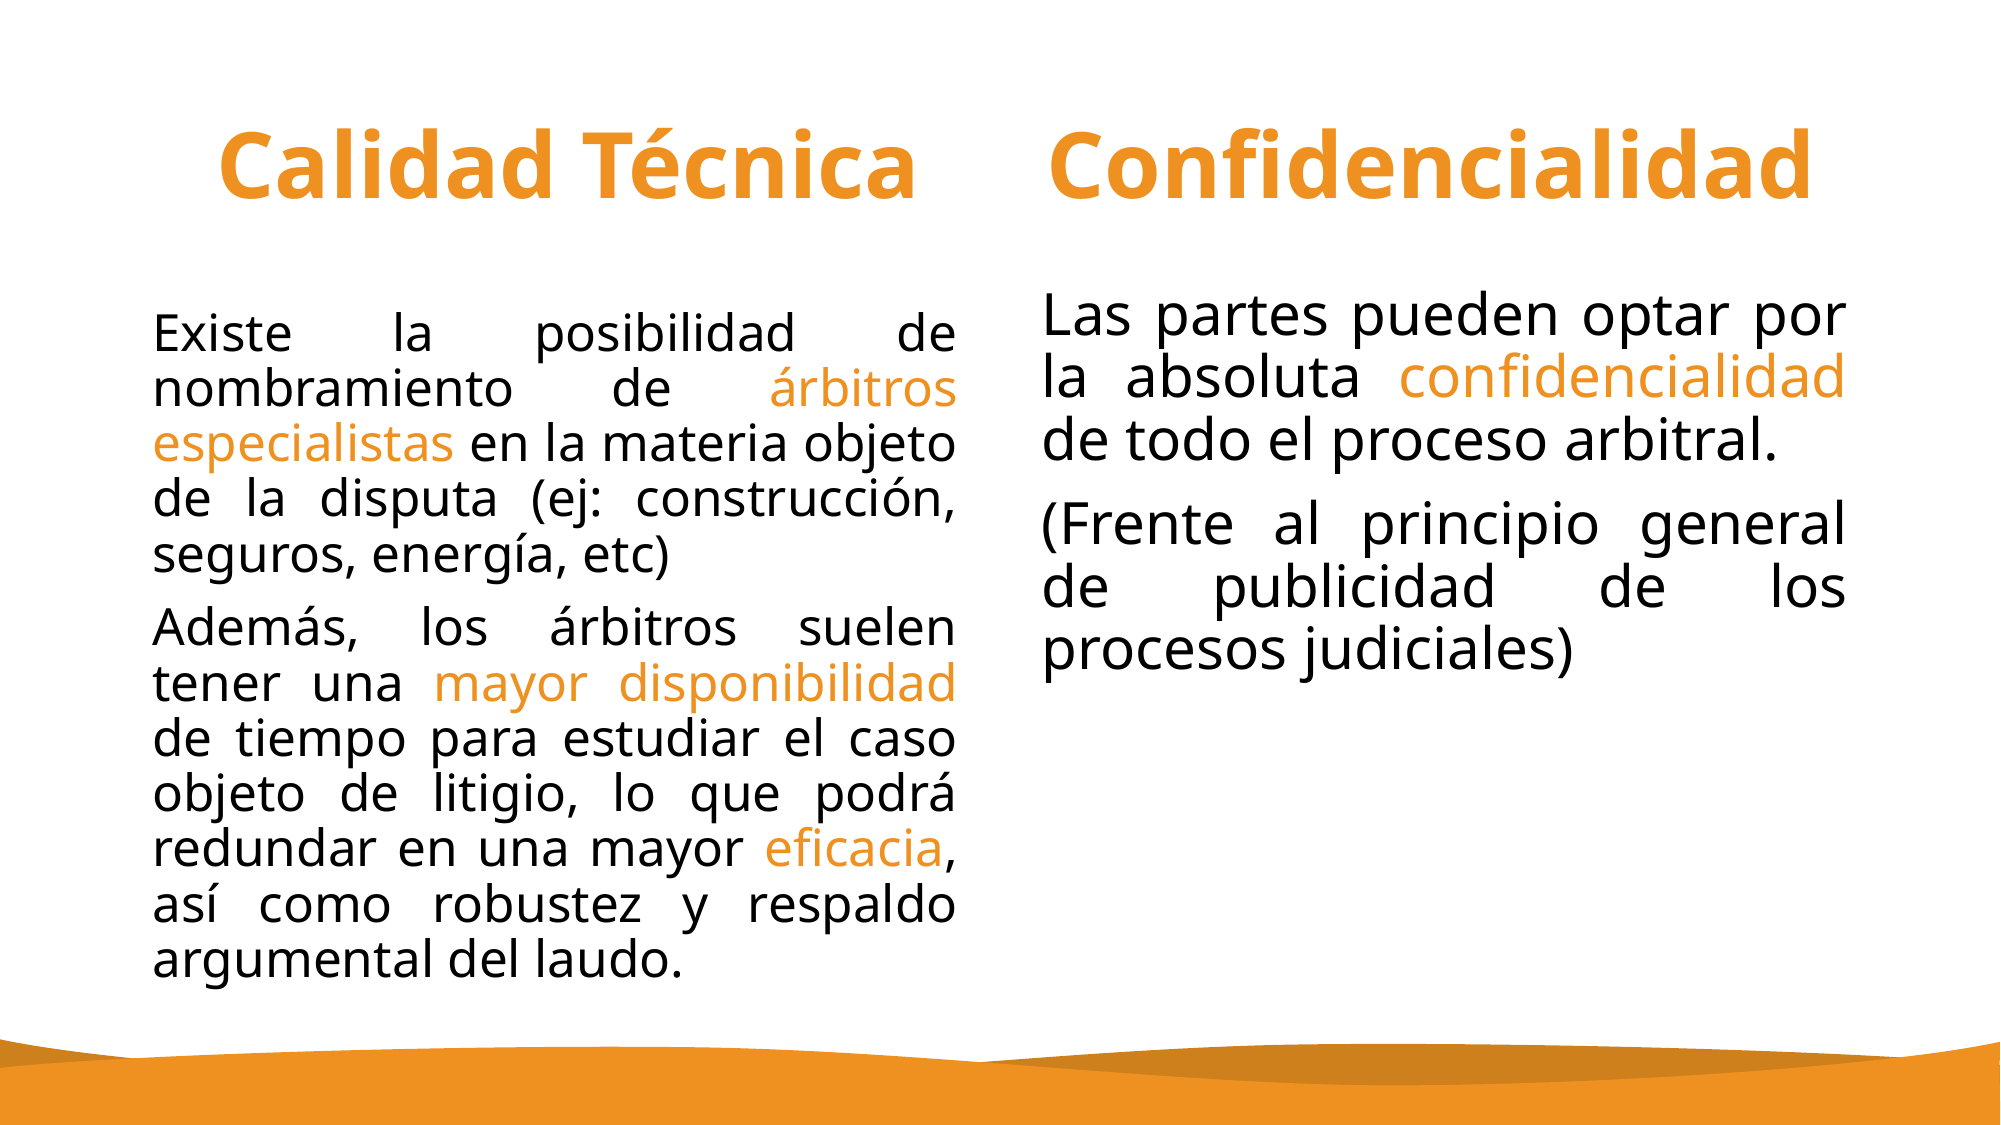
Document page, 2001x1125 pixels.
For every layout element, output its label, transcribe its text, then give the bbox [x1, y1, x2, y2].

list Existe la posibilidad de nombramiento de árbitros especialistas en la materia objeto de la disputa (ej: construcción, seguros, energía, etc) Además, los árbitros suelen tener una mayor disponibilidad de tiempo para estudiar el caso objeto de litigio, lo que podrá redundar en una mayor eficacia, así como robustez y respaldo argumental del laudo. [137, 299, 974, 1014]
text_box Confidencialidad [999, 59, 1863, 278]
text_box Las partes pueden optar por la absoluta confidencialidad de todo el proceso arbitral. (Frente al principio general de publicidad de los procesos judiciales) [1026, 277, 1863, 992]
title Calidad Técnica [137, 59, 999, 278]
